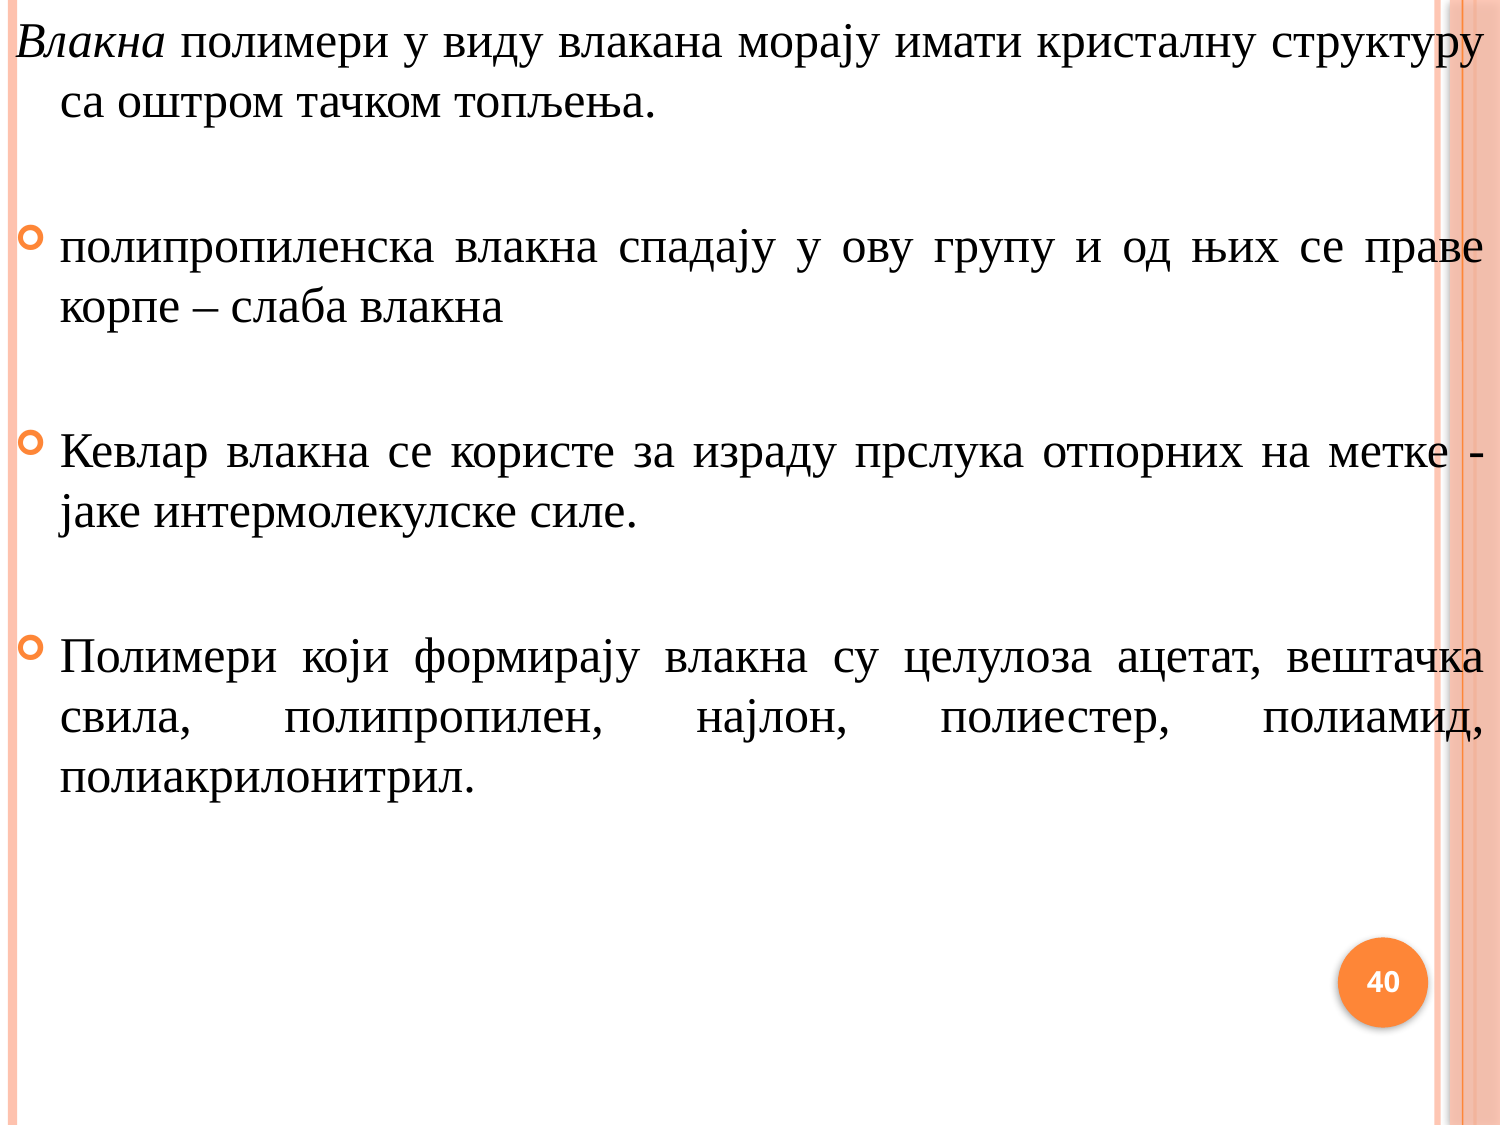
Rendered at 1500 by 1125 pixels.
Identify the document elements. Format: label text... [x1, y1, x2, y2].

list Влакна полимери у виду влакана морају имати кристалну структуру са оштром тачком топљења. полипропиленска влакна спадају у ову групу и од њих се праве корпе – слаба влакна Кевлар влакна се користе за израду прслука отпорних на метке -јаке интермолекулске силе. Полимери који формирају влакна су целулоза ацетат, вештачка свила, полипропилен, најлон, полиестер, полиамид, полиакрилонитрил. [0, 0, 1500, 1125]
slide_number 40 [1333, 940, 1434, 1026]
